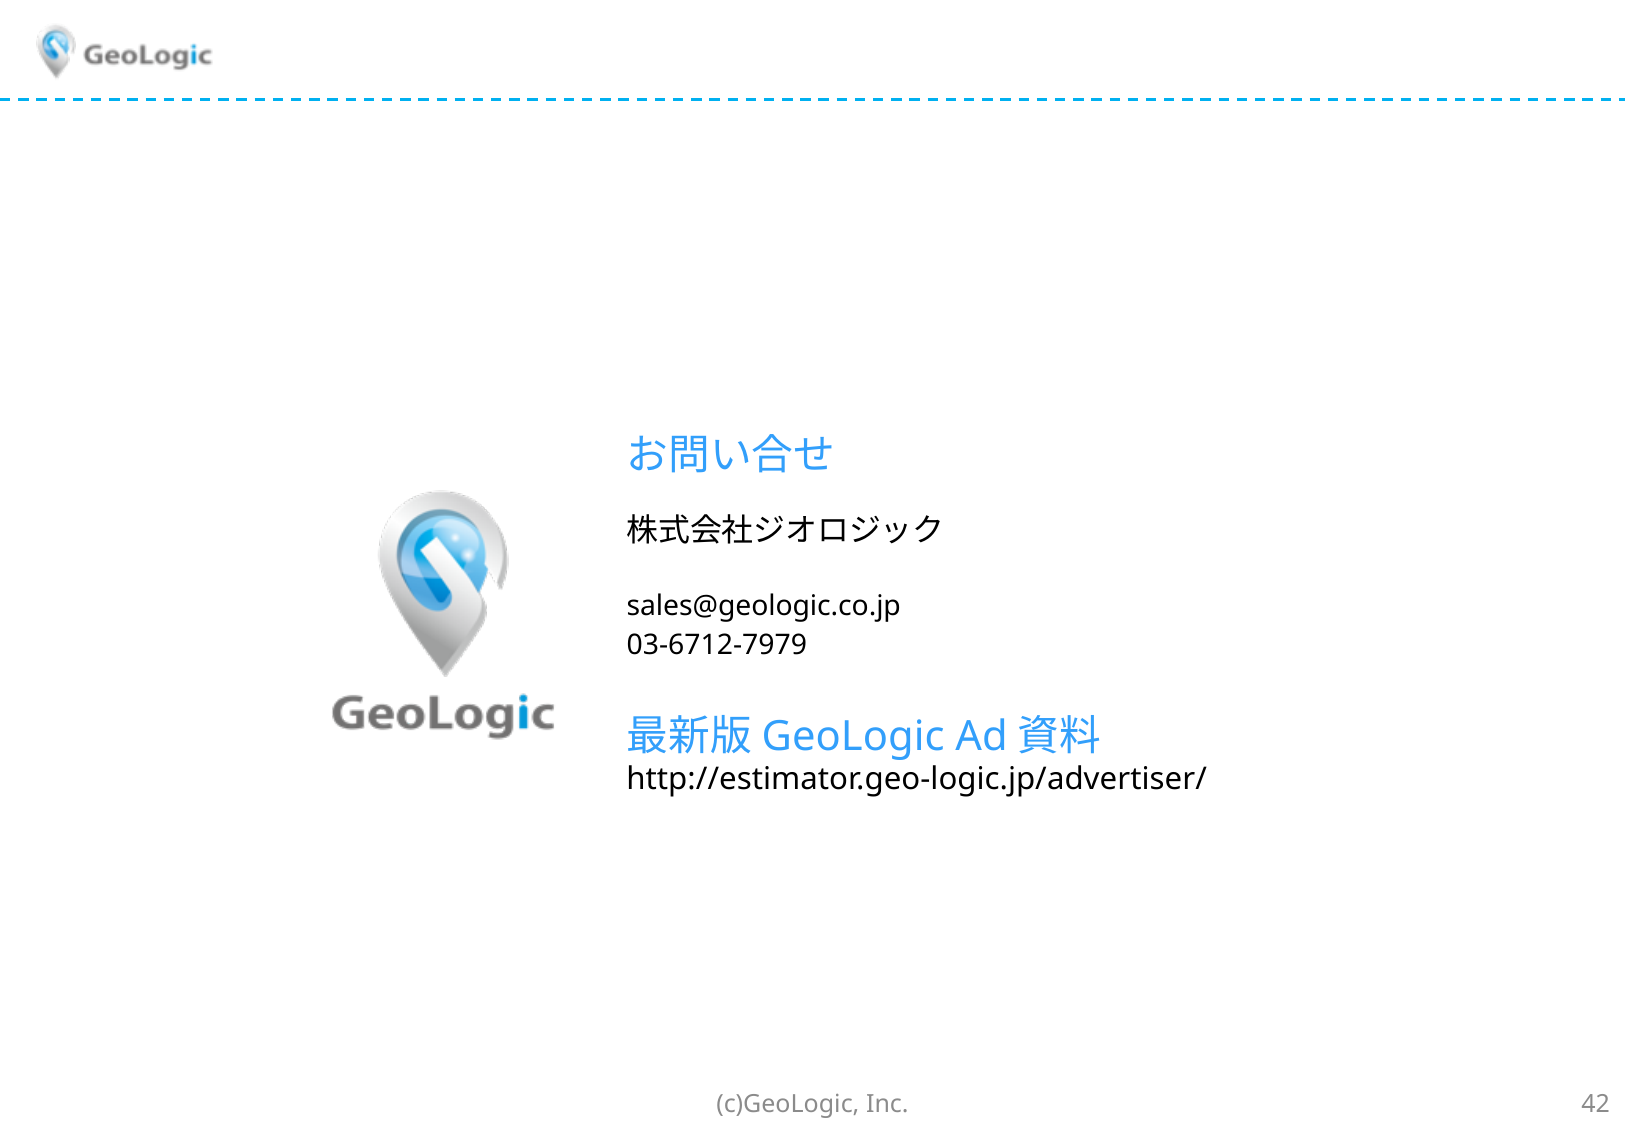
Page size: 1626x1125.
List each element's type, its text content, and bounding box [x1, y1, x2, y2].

subtitle 株式会社ジオロジック sales@geologic.co.jp 03-6712-7979 [611, 501, 1469, 669]
footer (c)GeoLogic, Inc. [555, 1084, 1070, 1125]
picture [35, 22, 213, 81]
title お問い合せ [611, 403, 1469, 501]
text_box 最新版GeoLogic Ad資料 http://estimator.geo-logic.jp/advertiser/ [611, 700, 1483, 804]
picture [310, 483, 576, 749]
slide_number 42 [1245, 1084, 1625, 1125]
